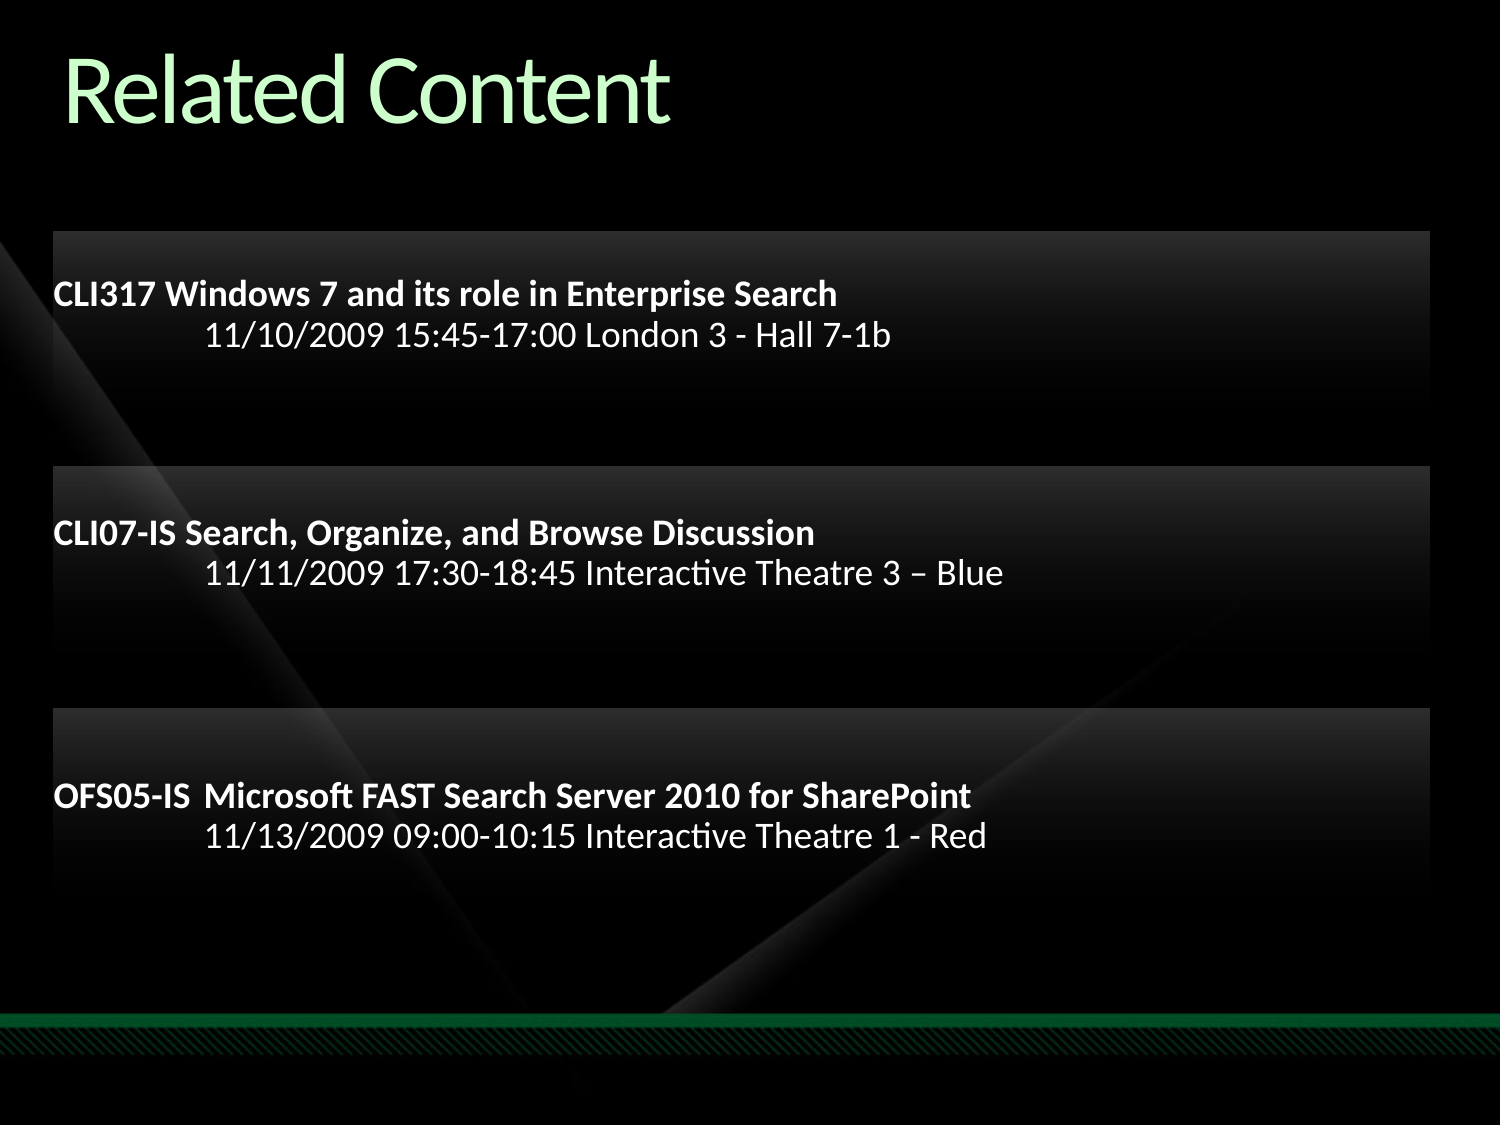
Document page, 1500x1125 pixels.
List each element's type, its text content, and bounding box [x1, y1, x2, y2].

list OFS05-IS Microsoft FAST Search Server 2010 for SharePoint 11/13/2009 09:00-10:15 Interactive Theatre 1 - Red [53, 708, 1430, 925]
picture [0, 0, 1500, 1125]
list CLI317 Windows 7 and its role in Enterprise Search 11/10/2009 15:45-17:00 London 3 - Hall 7-1b [53, 231, 1430, 439]
title Related Content [62, 37, 1437, 147]
list CLI07-IS Search, Organize, and Browse Discussion 11/11/2009 17:30-18:45 Interactive Theatre 3 – Blue [53, 465, 1430, 682]
